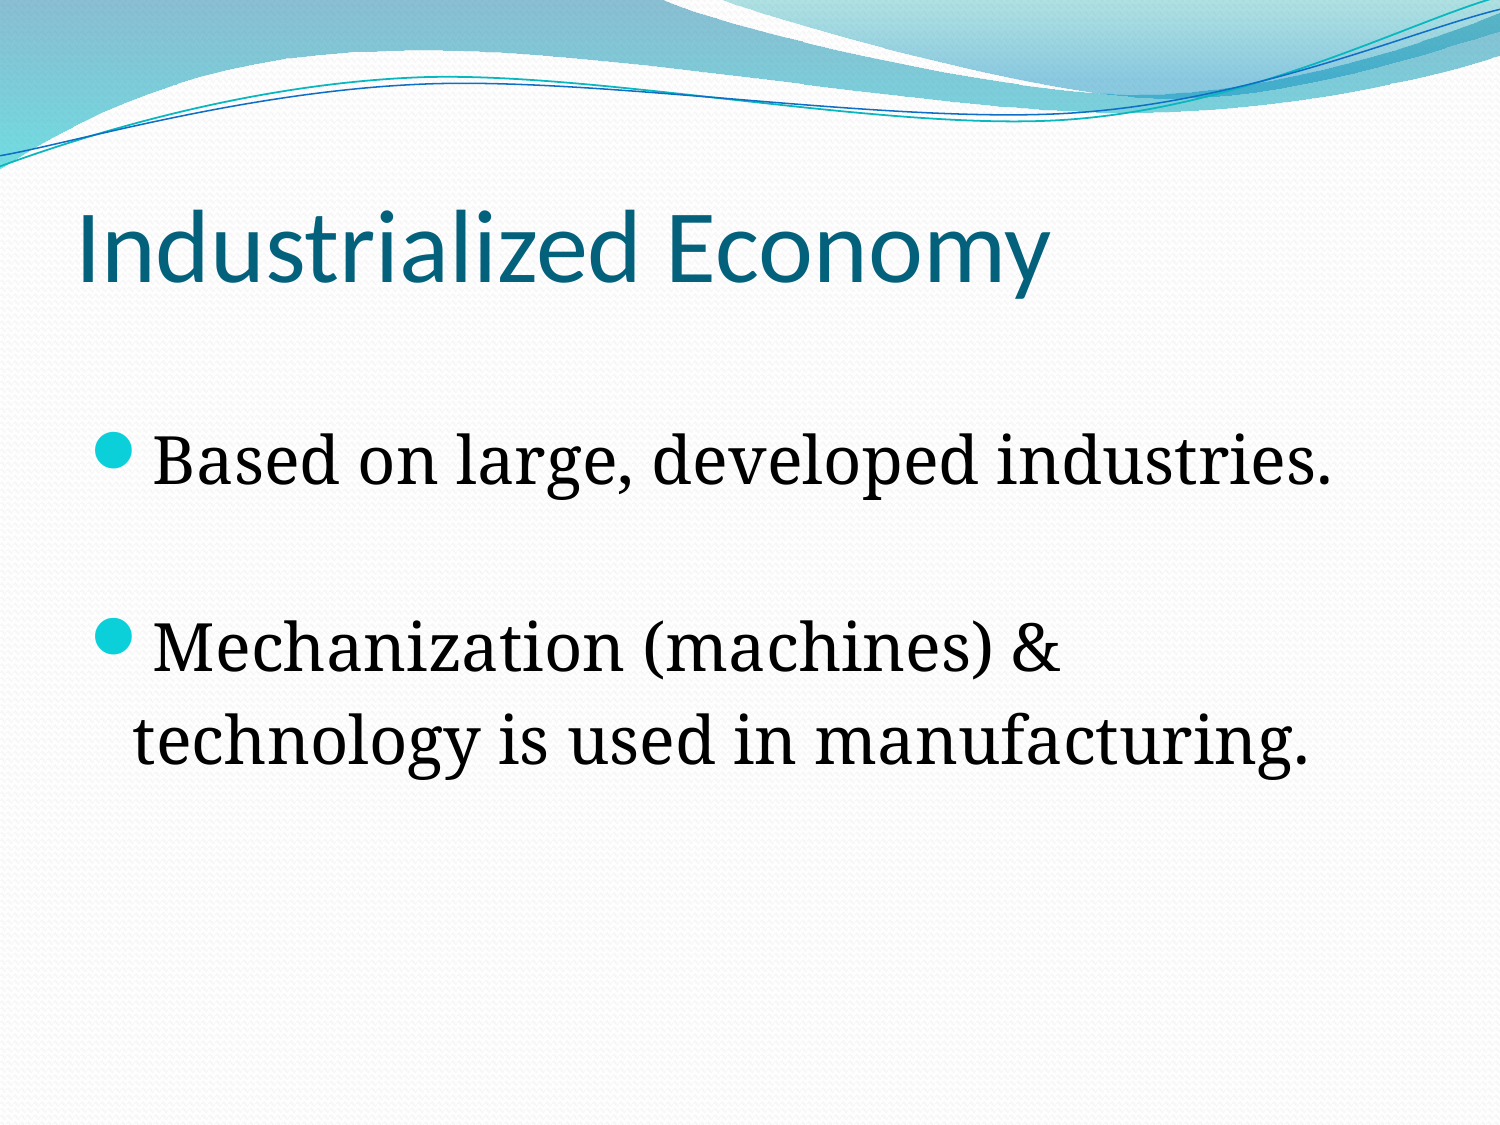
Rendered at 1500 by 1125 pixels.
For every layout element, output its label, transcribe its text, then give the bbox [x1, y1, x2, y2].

title Industrialized Economy [75, 115, 1425, 303]
list Based on large, developed industries. Mechanization (machines) & technology is used in manufacturing. [75, 317, 1463, 1038]
